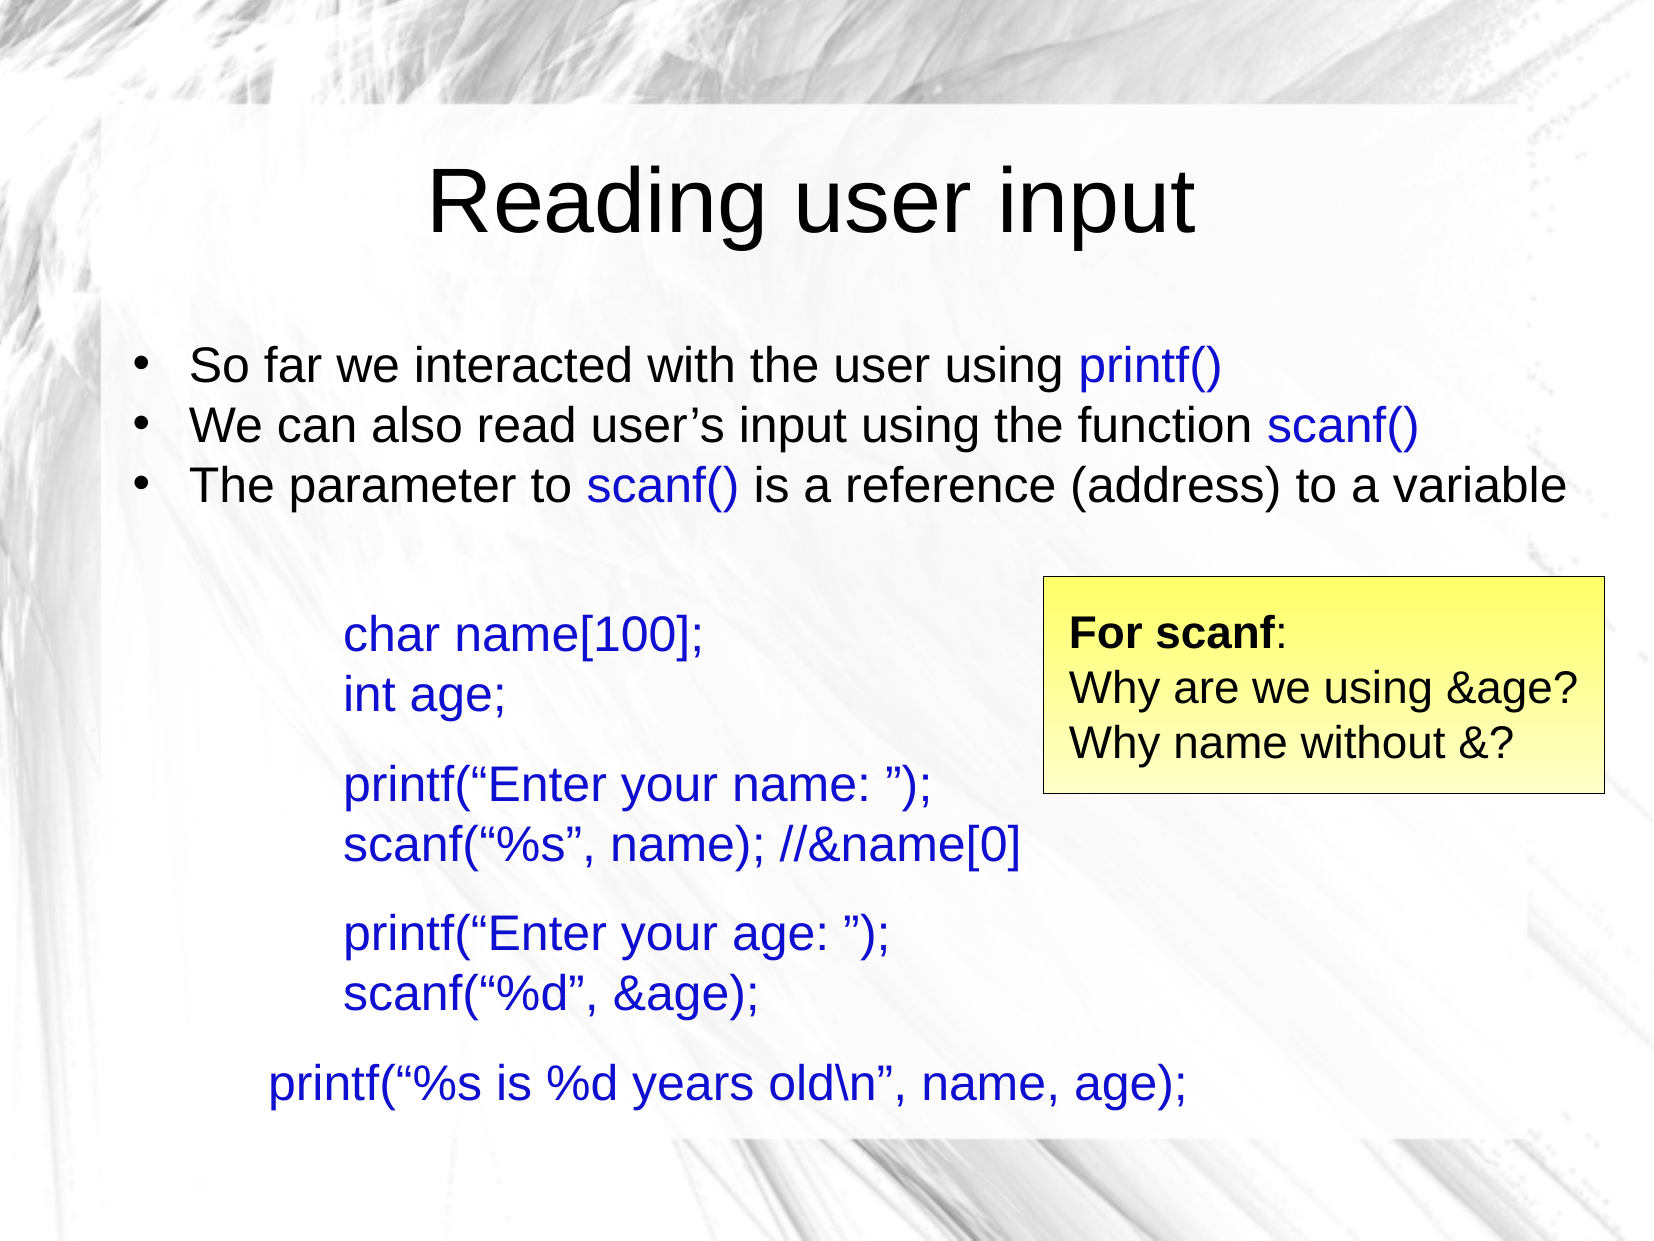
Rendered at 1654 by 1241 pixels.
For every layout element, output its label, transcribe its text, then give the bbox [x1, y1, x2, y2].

list So far we interacted with the user using printf() We can also read user’s input using the function scanf() The parameter to scanf() is a reference (address) to a variable char name[100]; int age; printf(“Enter your name: ”); scanf(“%s”, name); //&name[0] printf(“Enter your age: ”); scanf(“%d”, &age); printf(“%s is %d years old\n”, name, age); [118, 332, 1571, 1121]
text_box For scanf: Why are we using &age? Why name without &? [1043, 576, 1605, 794]
picture [0, 0, 1654, 1241]
title Reading user input [118, 93, 1506, 299]
